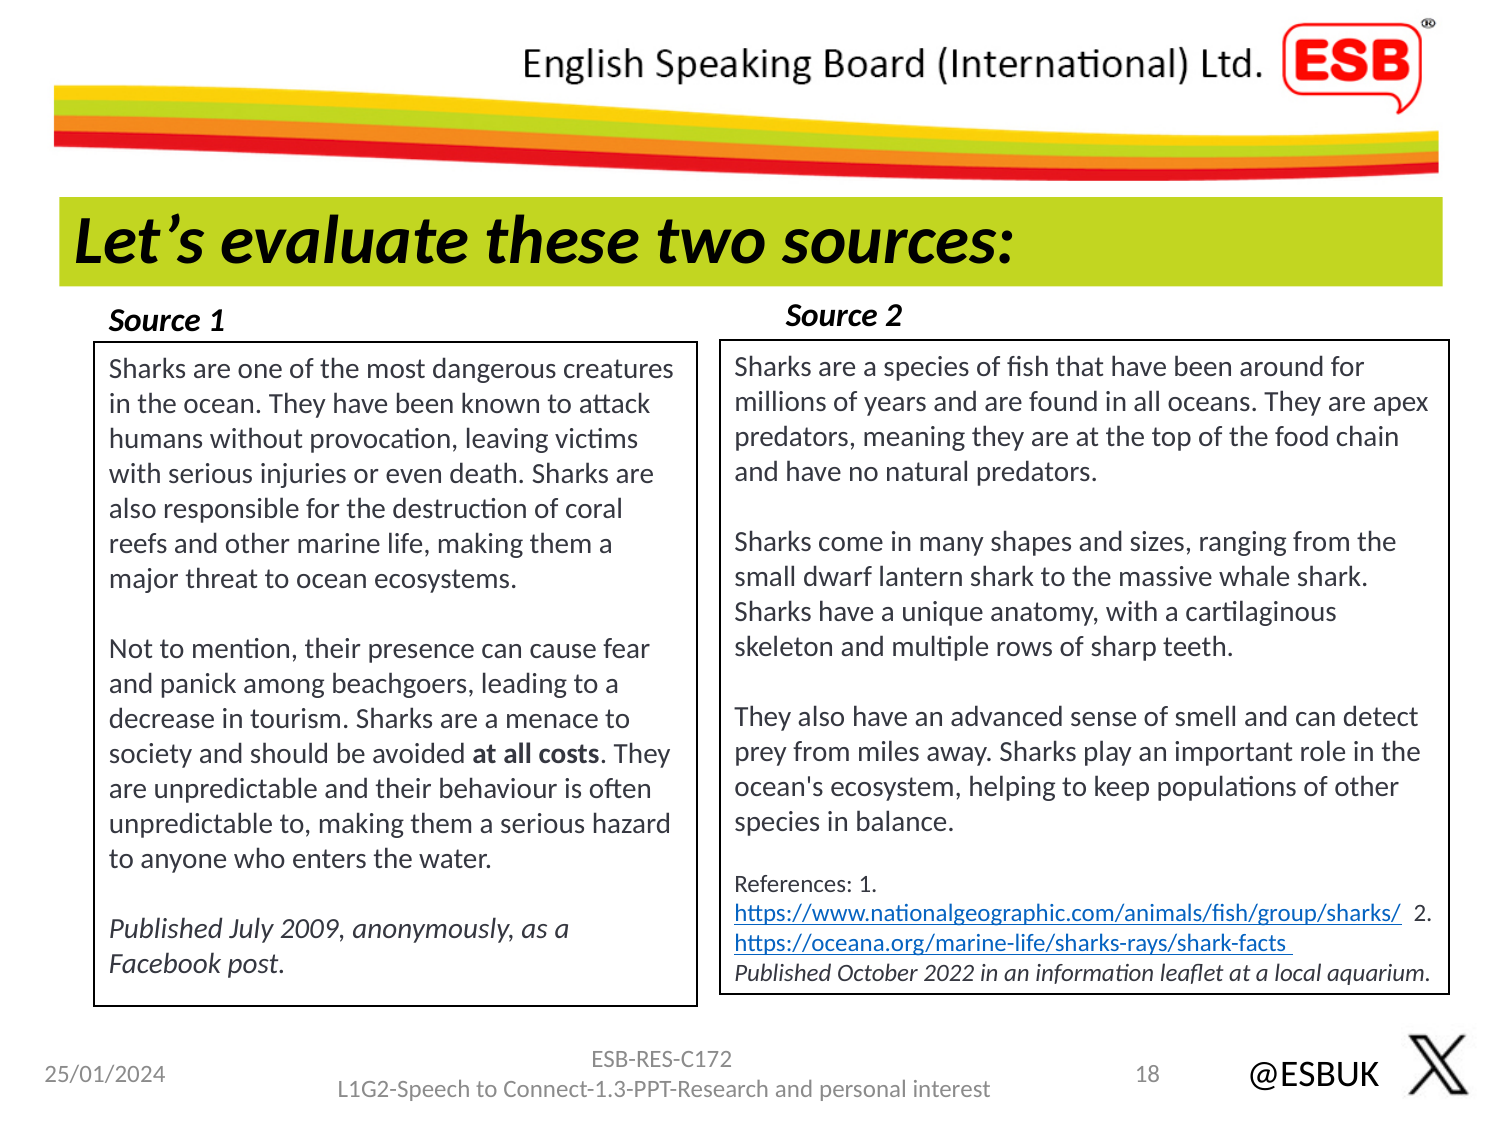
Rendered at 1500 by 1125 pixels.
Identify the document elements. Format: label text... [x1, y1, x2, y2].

footer ESB-RES-C172 L1G2-Speech to Connect-1.3-PPT-Research and personal interest [314, 1042, 930, 1103]
picture [0, 0, 1500, 189]
text_box Source 1 [94, 290, 501, 346]
slide_number 18 [930, 1042, 1176, 1103]
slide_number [29, 1042, 314, 1103]
text_box Sharks are a species of fish that have been around for millions of years and are found in all oceans. They are apex predators, meaning they are at the top of the food chain and have no natural predators. Sharks come in many shapes and sizes, ranging from the small dwarf lantern shark to the massive whale shark. Sharks have a unique anatomy, with a cartilaginous skeleton and multiple rows of sharp teeth. They also have an advanced sense of smell and can detect prey from miles away. Sharks play an important role in the ocean's ecosystem, helping to keep populations of other species in balance. References: 1.https://www.nationalgeographic.com/animals/fish/group/sharks/ 2. https://oceana.org/marine-life/sharks-rays/shark-facts Published October 2022 in an information leaflet at a local aquarium. [719, 339, 1450, 995]
text_box Sharks are one of the most dangerous creatures in the ocean. They have been known to attack humans without provocation, leaving victims with serious injuries or even death. Sharks are also responsible for the destruction of coral reefs and other marine life, making them a major threat to ocean ecosystems. Not to mention, their presence can cause fear and panick among beachgoers, leading to a decrease in tourism. Sharks are a menace to society and should be avoided at all costs. They are unpredictable and their behaviour is often unpredictable to, making them a serious hazard to anyone who enters the water. Published July 2009, anonymously, as a Facebook post. [93, 341, 698, 1007]
text_box Source 2 [771, 285, 1178, 340]
picture [1401, 1023, 1481, 1107]
text_box Let’s evaluate these two sources: [59, 197, 1443, 287]
